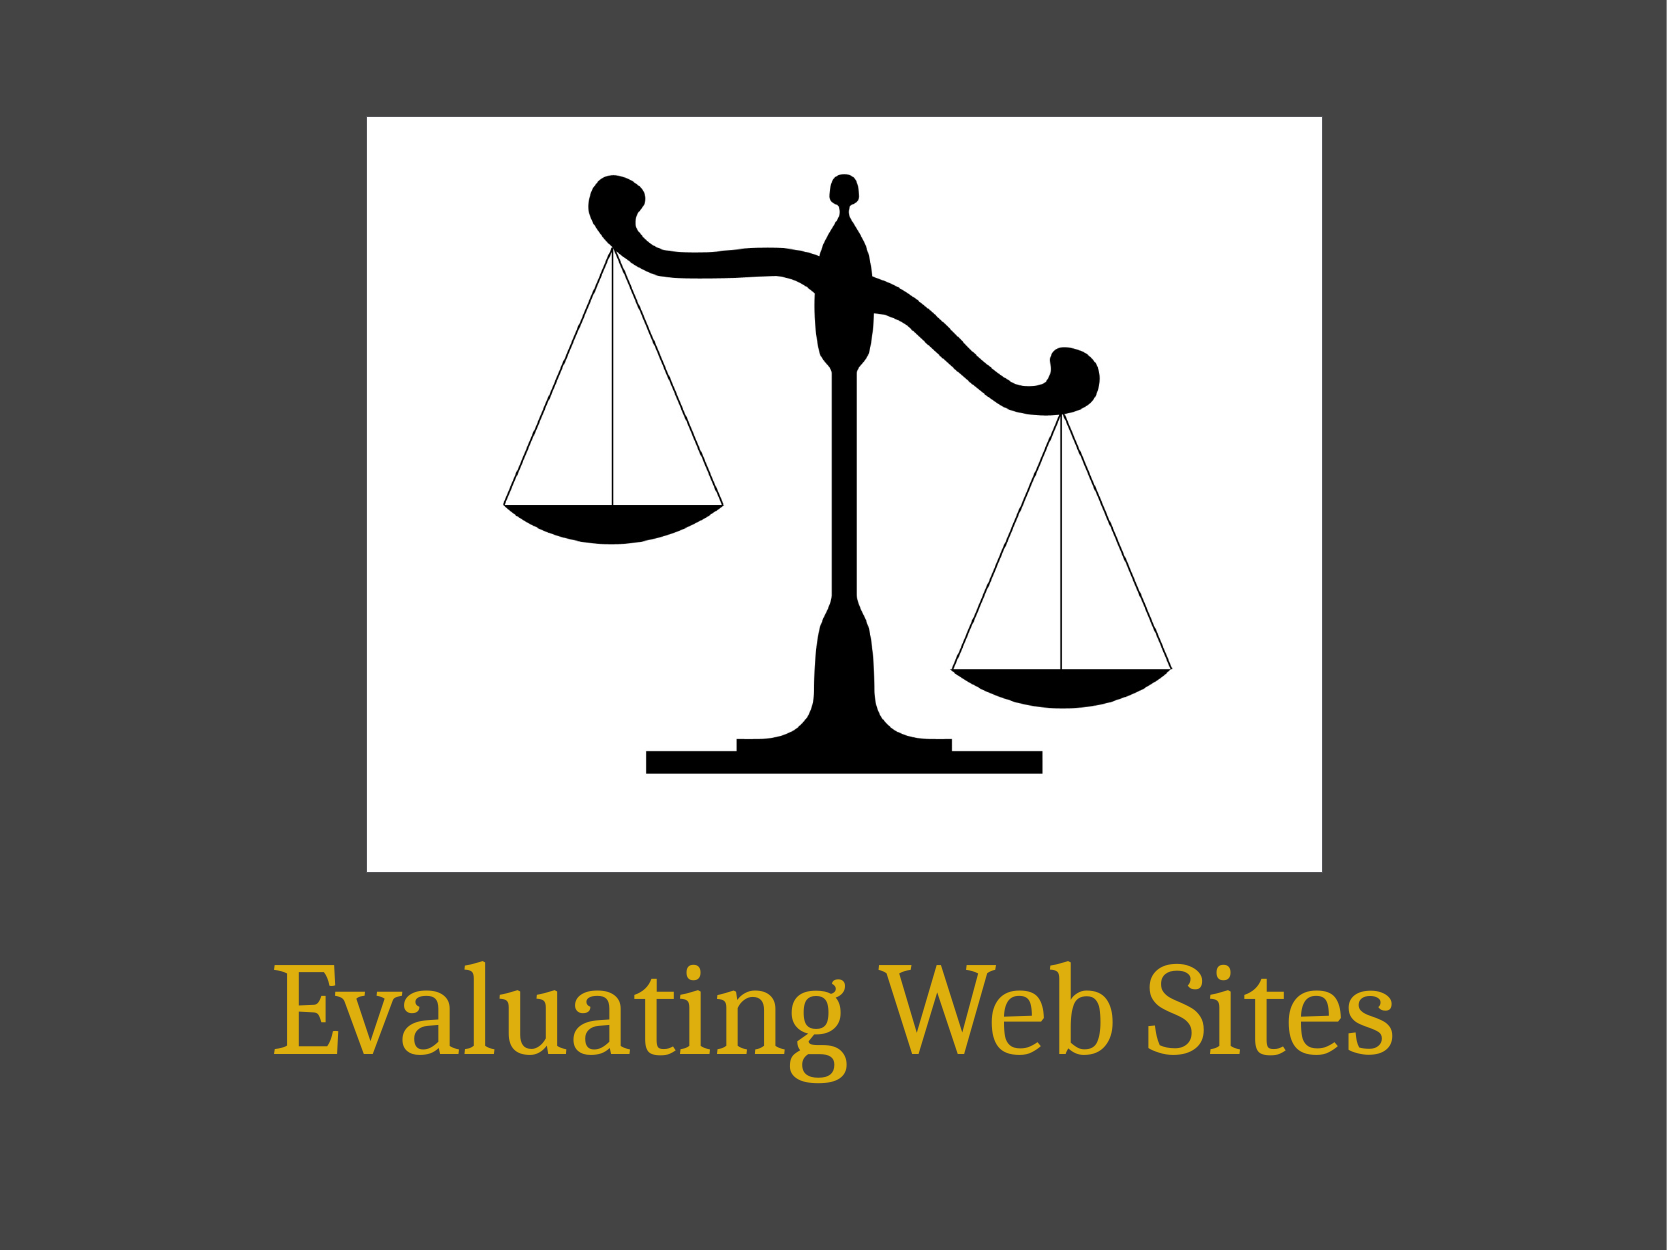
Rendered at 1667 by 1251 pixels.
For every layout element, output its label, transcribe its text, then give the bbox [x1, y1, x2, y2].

title Evaluating Web Sites [140, 933, 1527, 1133]
picture [0, 0, 1667, 1250]
